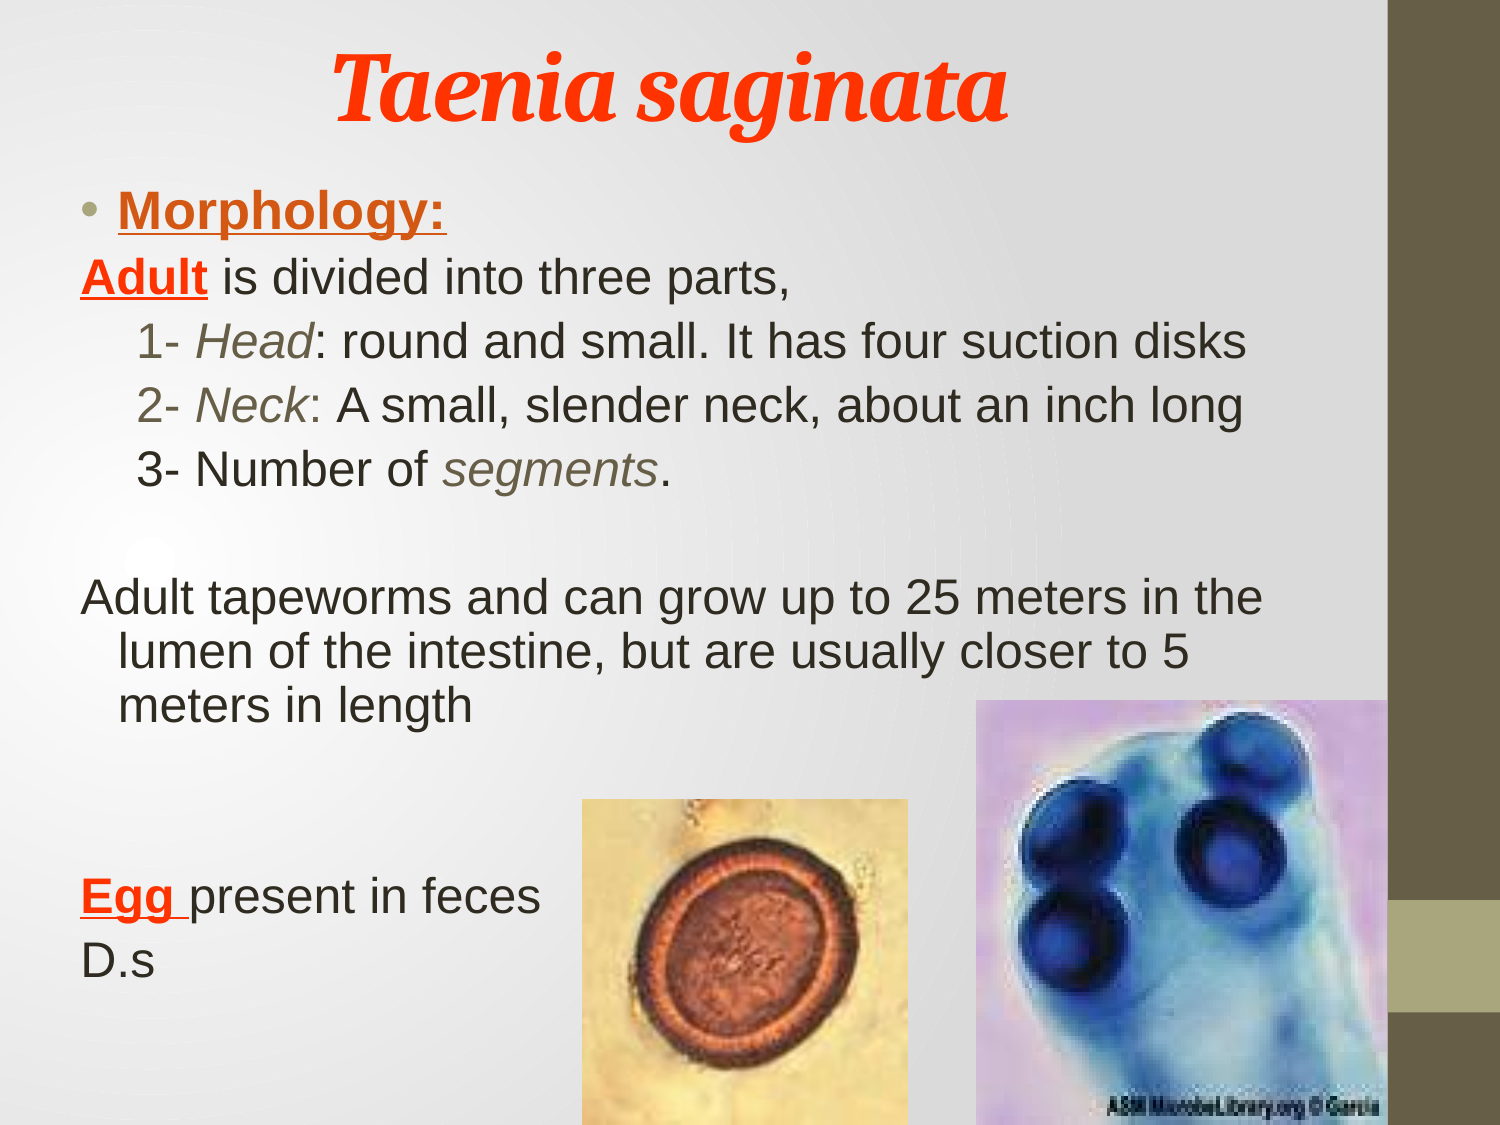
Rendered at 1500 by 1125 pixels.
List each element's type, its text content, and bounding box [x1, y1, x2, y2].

title Taenia saginata [56, 0, 1307, 175]
picture [975, 700, 1388, 1125]
list Morphology: Adult is divided into three parts, 1- Head: round and small. It has four suction disks 2- Neck: A small, slender neck, about an inch long 3- Number of segments. Adult tapeworms and can grow up to 25 meters in the lumen of the intestine, but are usually closer to 5 meters in length Egg present in feces D.s [46, 175, 1364, 1106]
picture [581, 799, 909, 1125]
